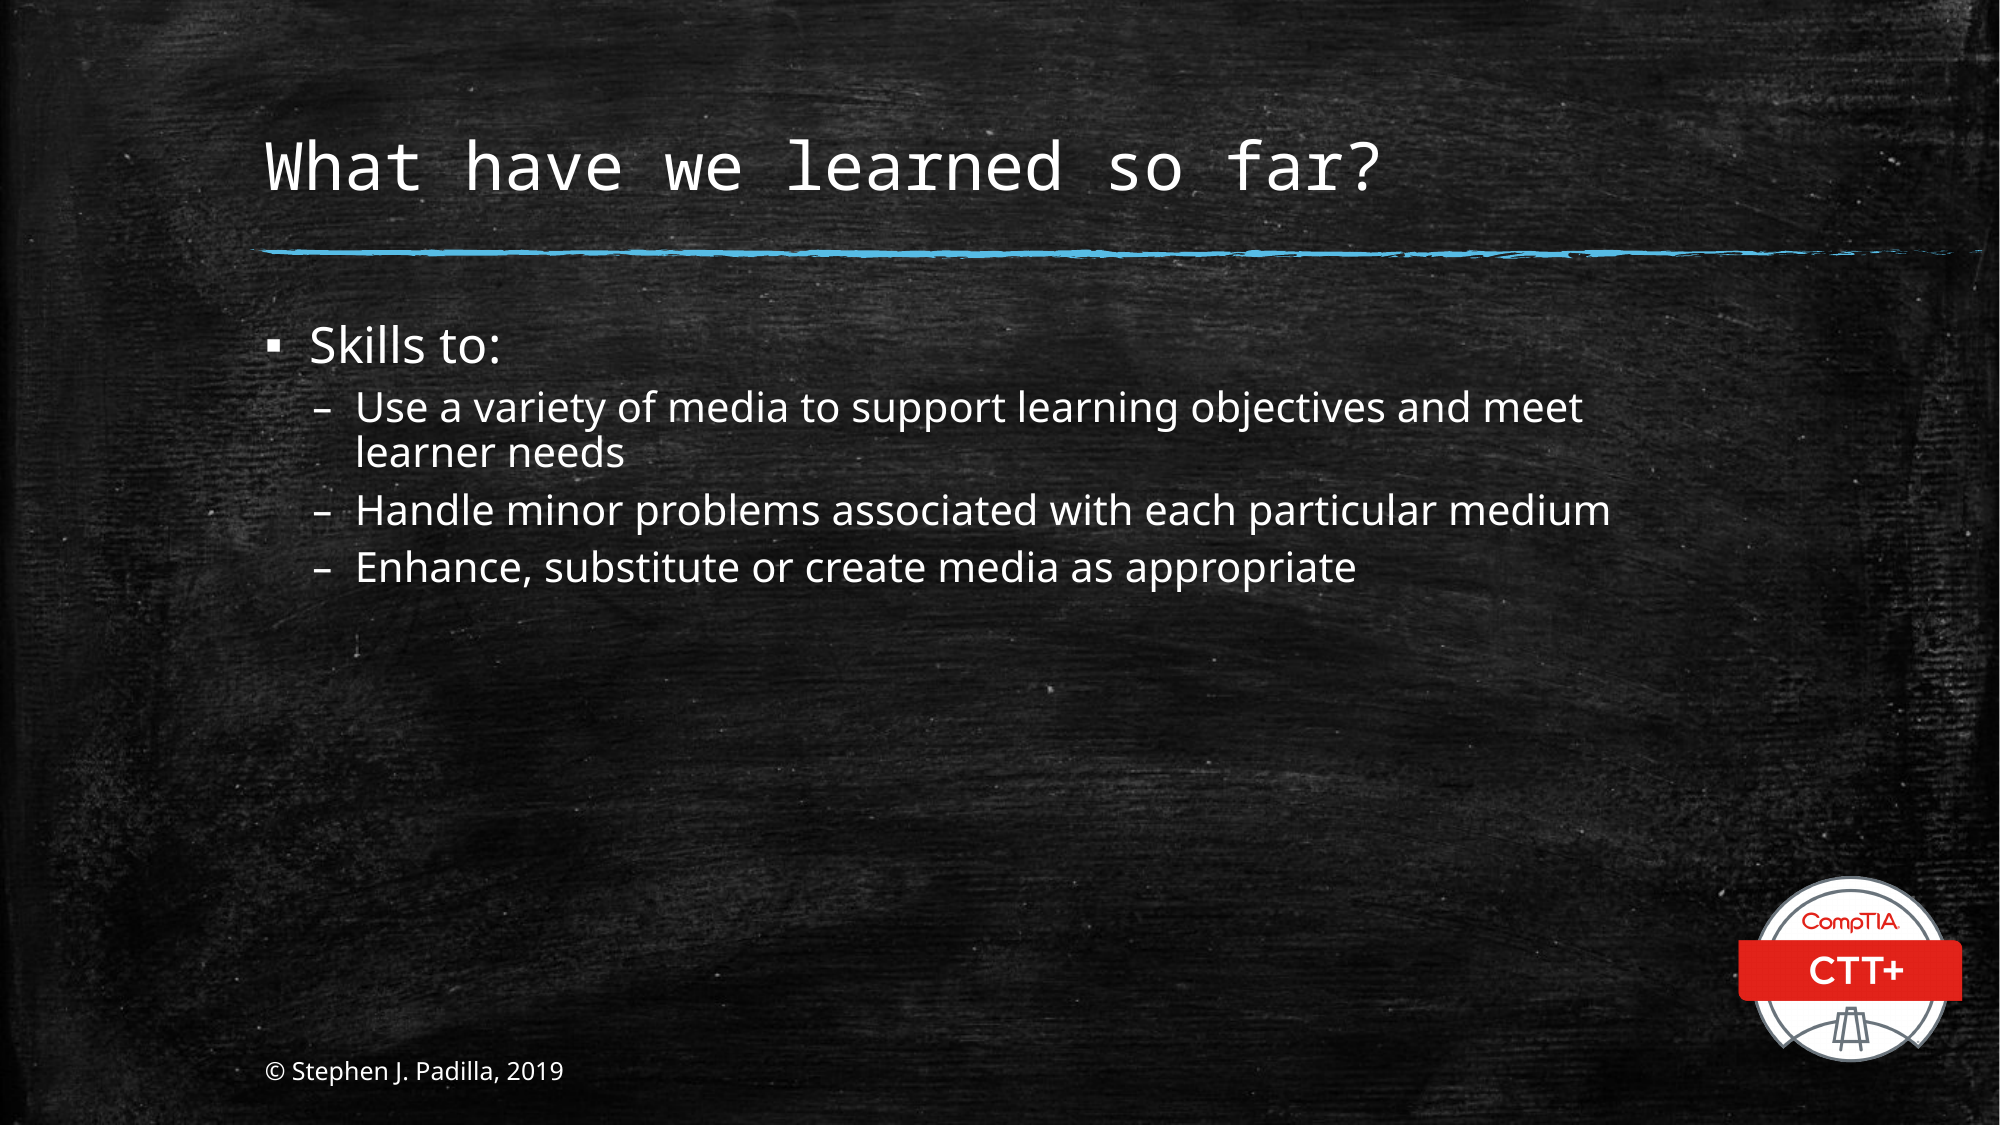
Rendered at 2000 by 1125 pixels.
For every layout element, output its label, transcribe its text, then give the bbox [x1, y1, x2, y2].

title What have we learned so far? [249, 45, 1750, 213]
list Skills to: Use a variety of media to support learning objectives and meet learner needs Handle minor problems associated with each particular medium Enhance, substitute or create media as appropriate [249, 312, 1750, 1013]
picture [1699, 824, 2000, 1125]
footer © Stephen J. Padilla, 2019 [249, 1050, 1288, 1096]
